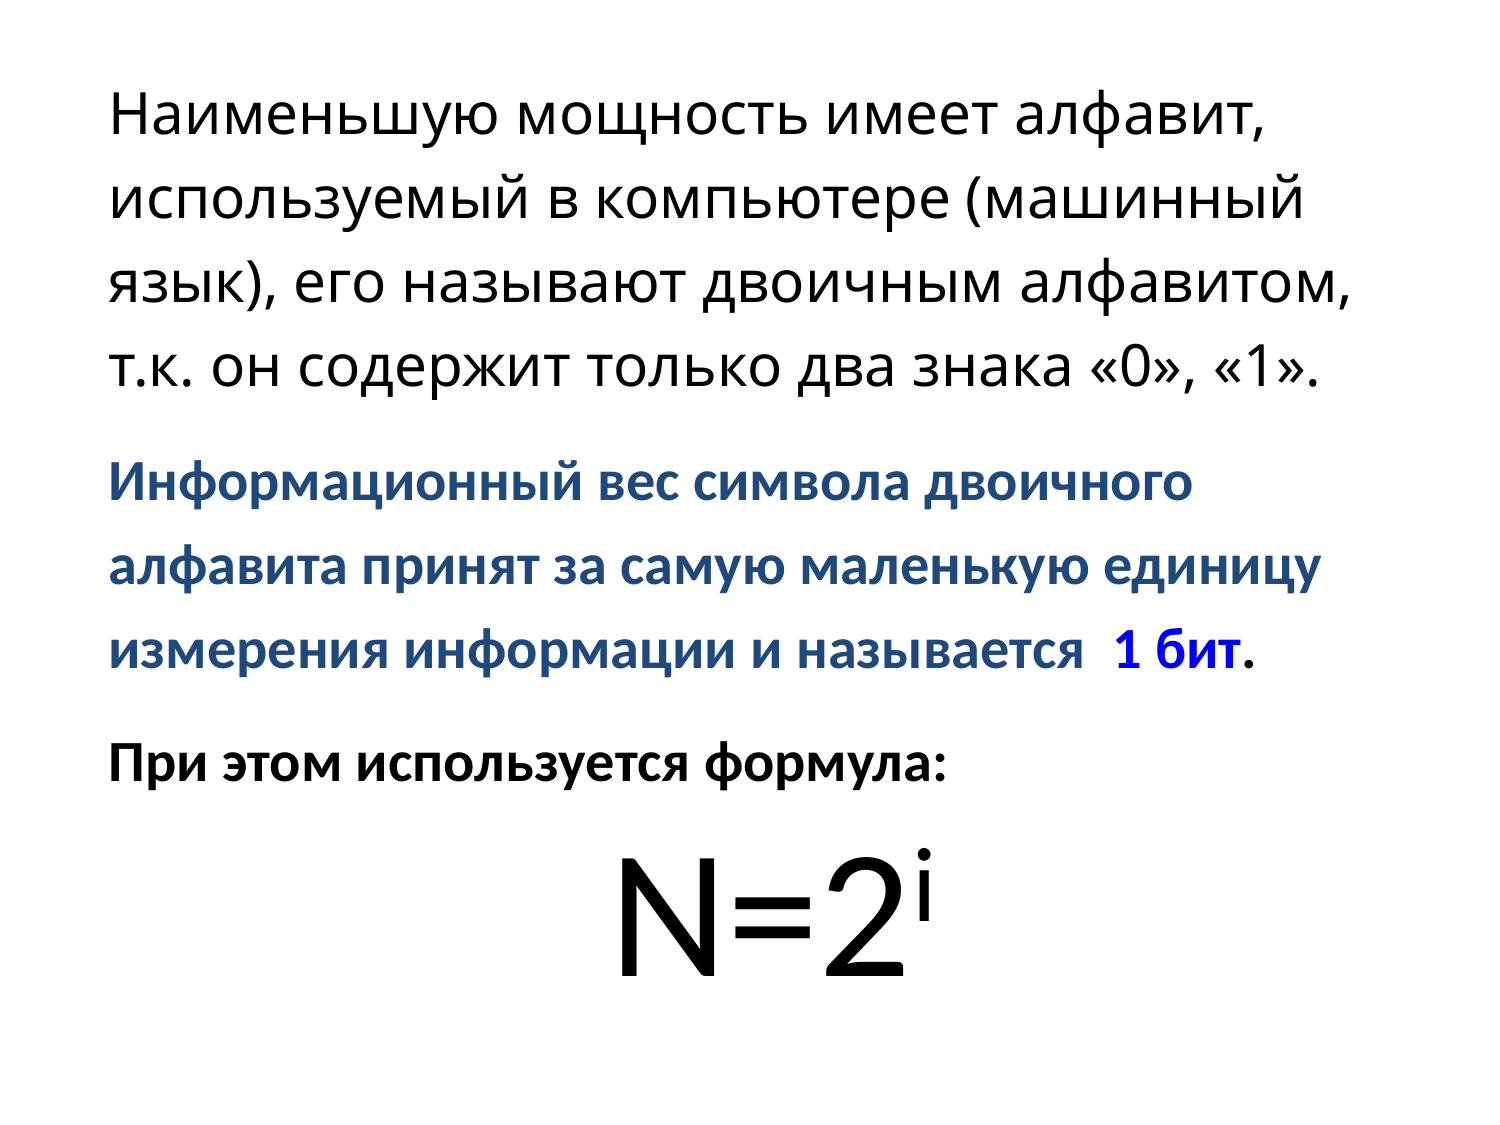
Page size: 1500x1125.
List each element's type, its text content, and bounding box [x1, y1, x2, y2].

text_box Информационный вес символа двоичного алфавита принят за самую маленькую единицу измерения информации и называется 1 бит. При этом используется формула: N=2i [93, 420, 1453, 1021]
text_box Наименьшую мощность имеет алфавит, используемый в компьютере (машинный язык), его называют двоичным алфавитом, т.к. он содержит только два знака «0», «1». [93, 54, 1393, 406]
